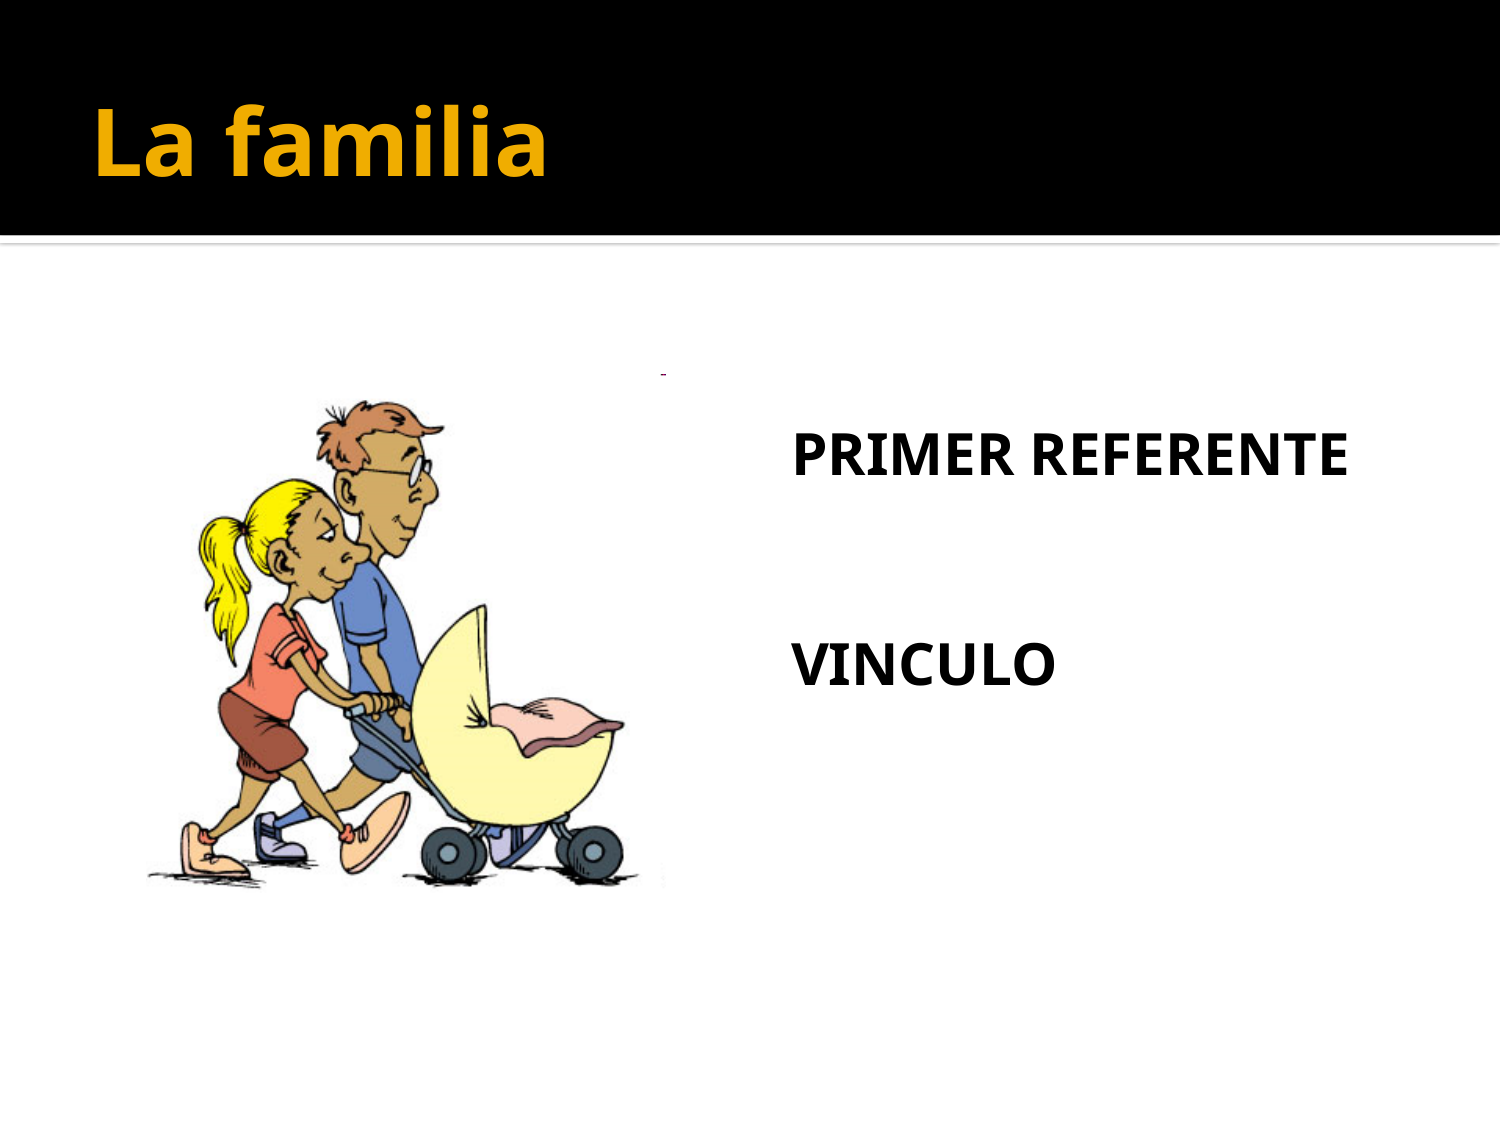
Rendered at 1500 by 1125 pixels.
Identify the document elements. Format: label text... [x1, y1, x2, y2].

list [146, 374, 666, 894]
title La familia [75, 45, 1425, 233]
list PRIMER REFERENTE VINCULO [762, 262, 1425, 1005]
